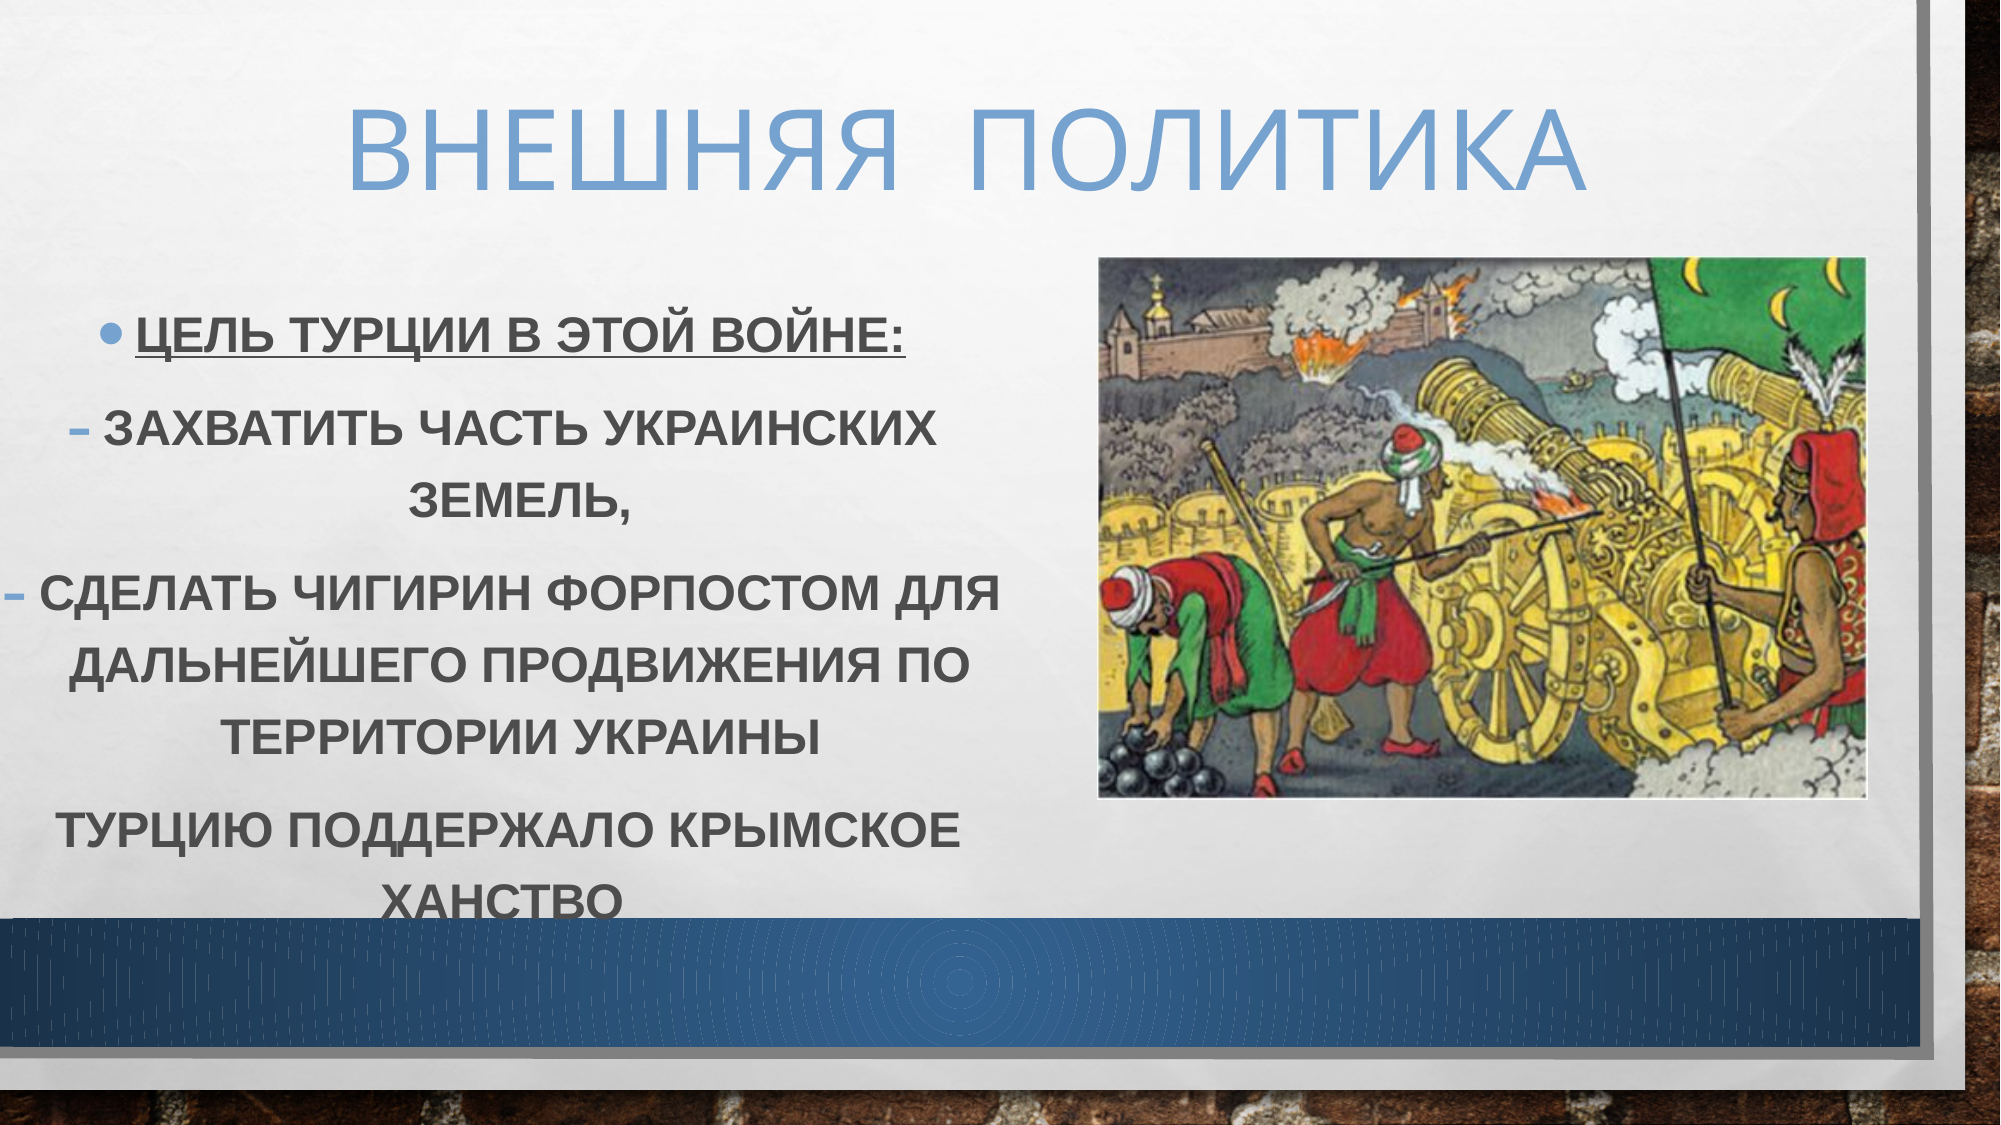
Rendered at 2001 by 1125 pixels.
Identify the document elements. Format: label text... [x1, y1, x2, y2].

list ЦЕЛЬ Турции В ЭТОЙ ВОЙНЕ: захватить часть украинских земель, сделать Чигирин форпостом для дальнейшего продвижения по территории Украины Турцию поддержало Крымское ханство [0, 338, 1023, 882]
title ВНЕШНЯЯ ПОЛИТИКА [112, 65, 1818, 244]
picture [1096, 256, 1868, 801]
picture [0, 0, 2000, 1125]
